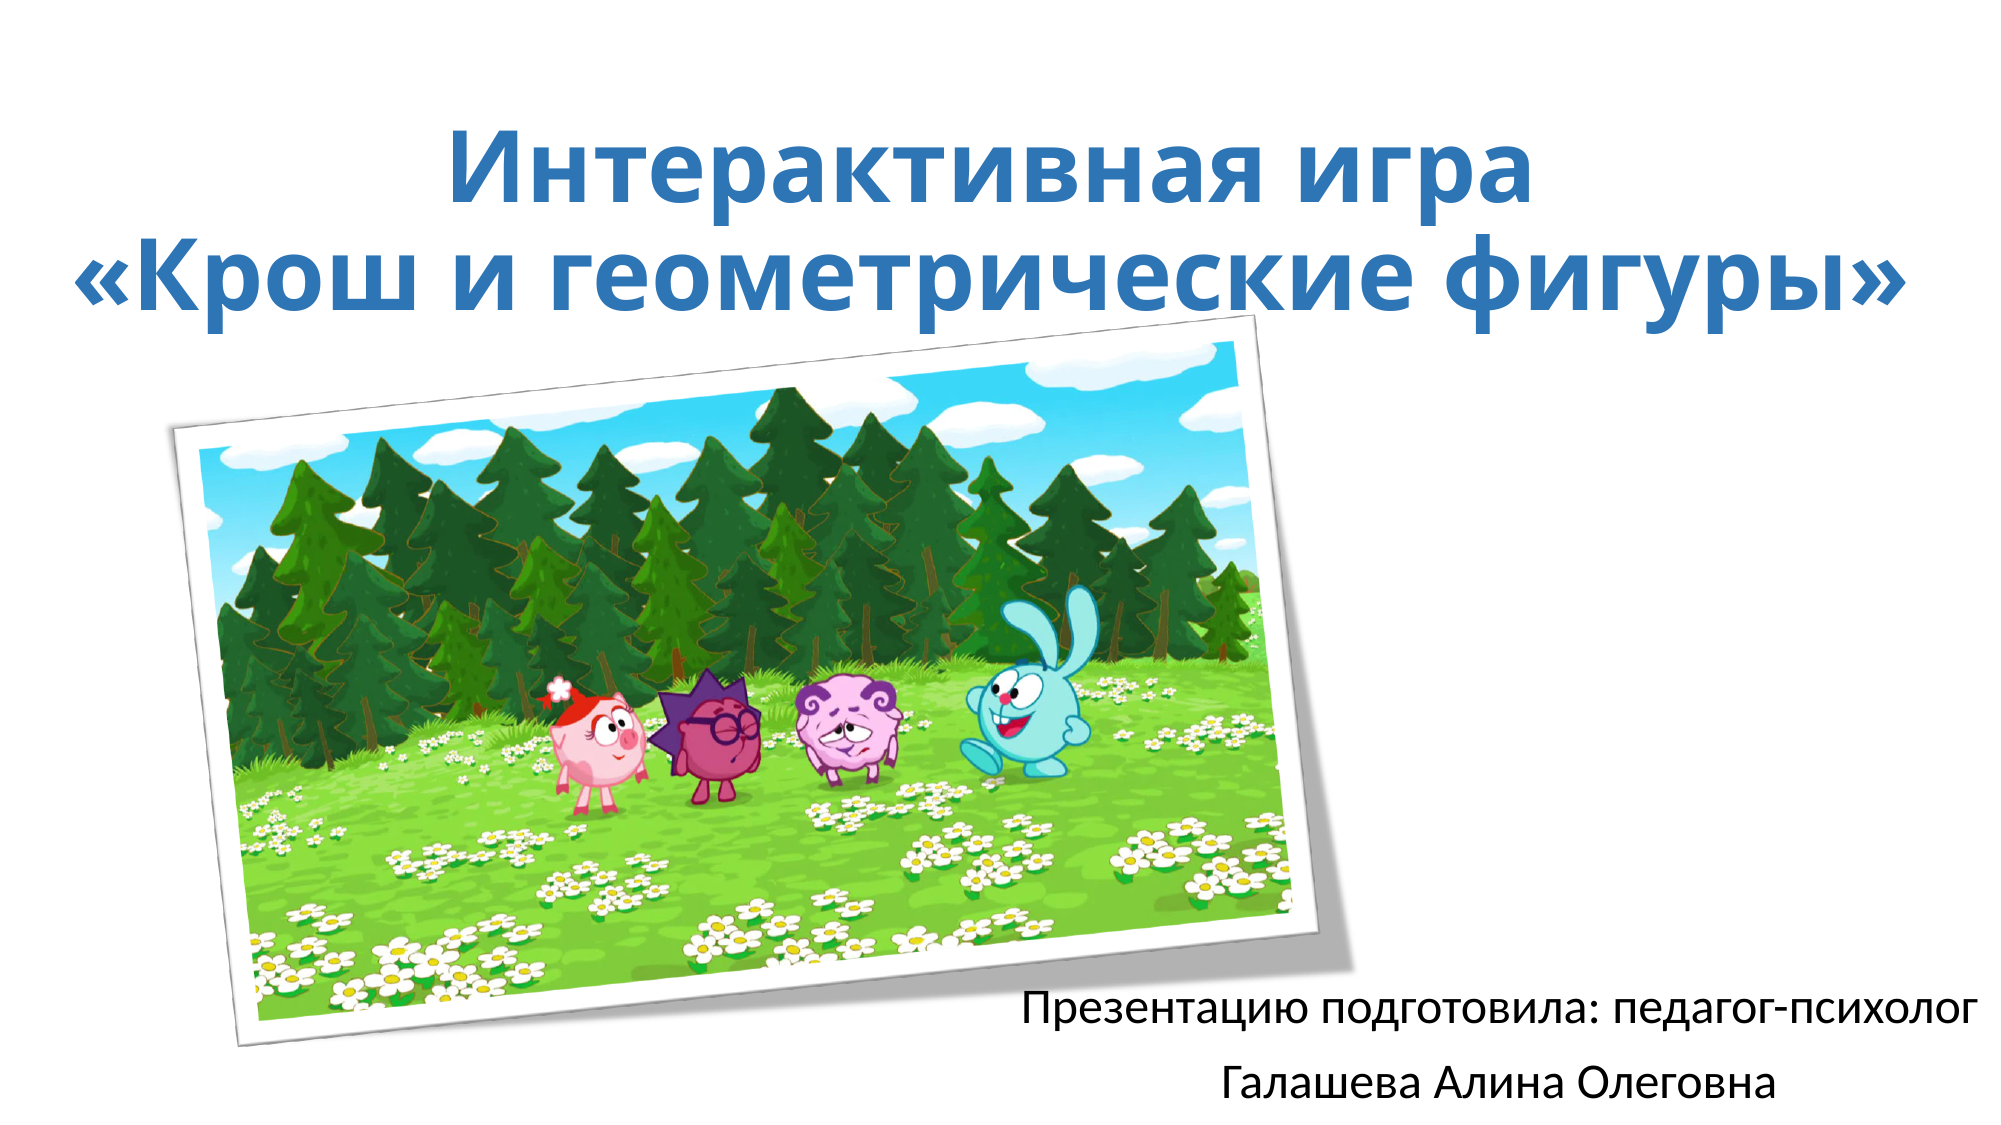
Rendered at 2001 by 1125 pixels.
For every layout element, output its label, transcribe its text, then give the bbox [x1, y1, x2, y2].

title Интерактивная игра «Крош и геометрические фигуры» [0, 26, 2000, 340]
subtitle Презентацию подготовила: педагог-психолог Галашева Алина Олеговна [947, 816, 2000, 1125]
picture [157, 298, 1364, 1099]
